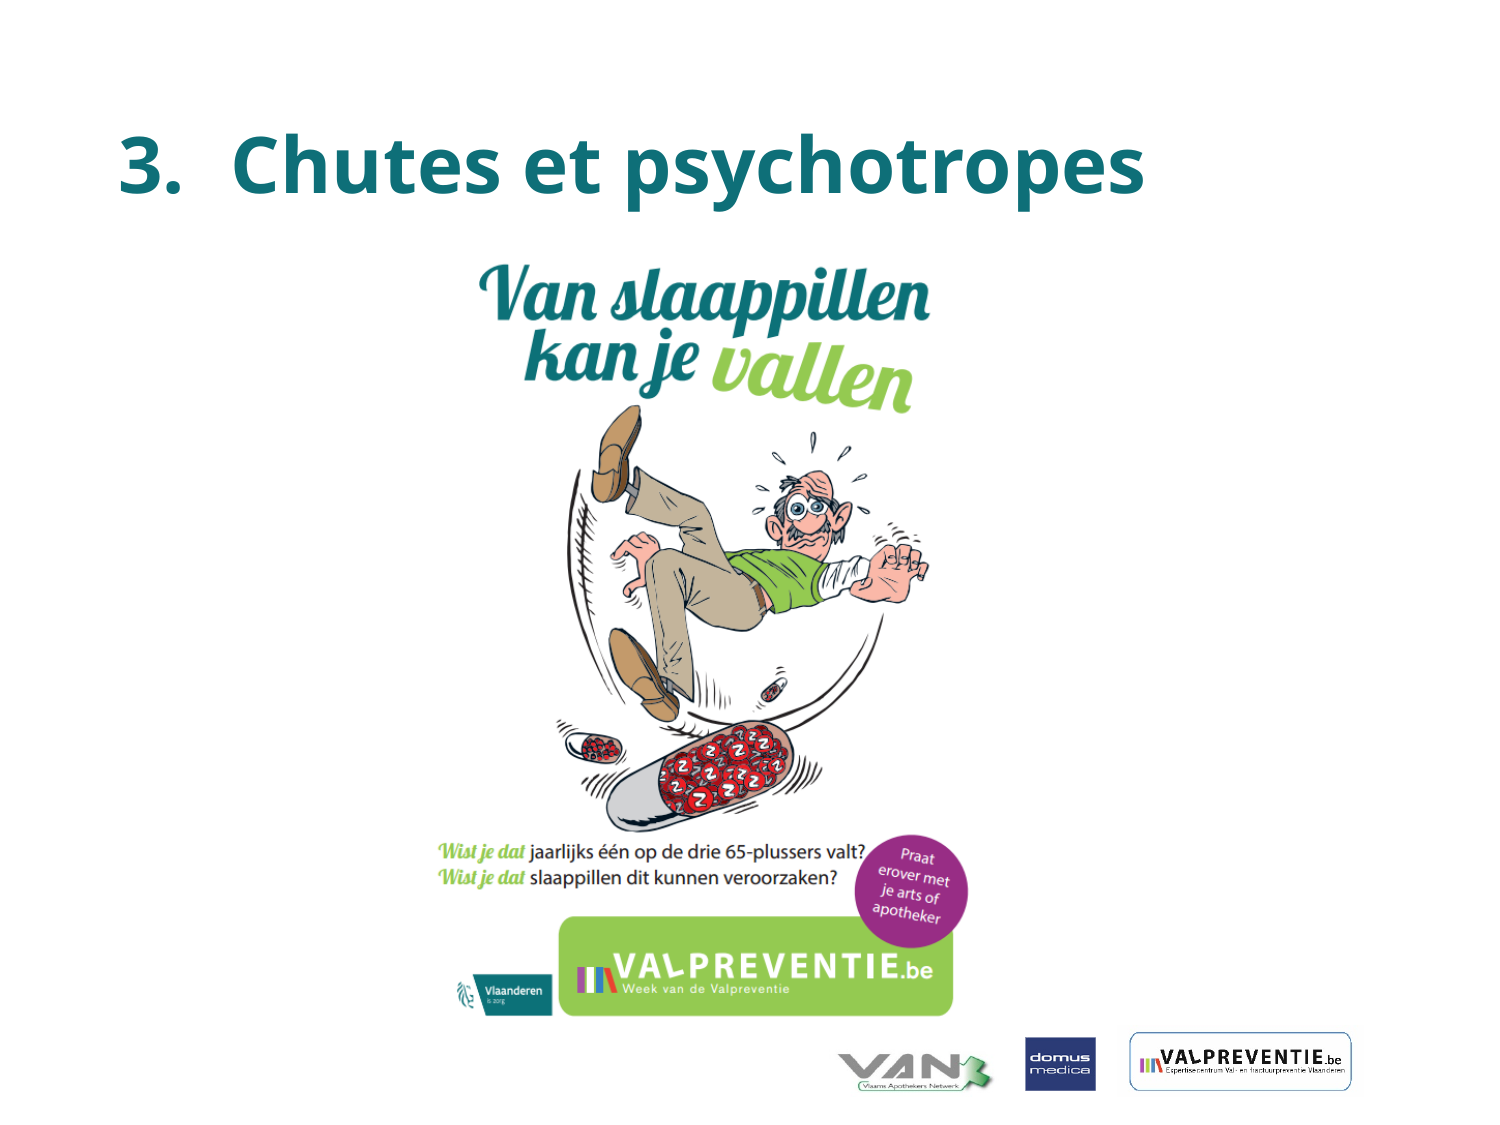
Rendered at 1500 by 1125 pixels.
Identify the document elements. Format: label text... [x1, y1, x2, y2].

picture [419, 246, 976, 1026]
title Chutes et psychotropes [103, 59, 1397, 278]
picture [1015, 1029, 1105, 1097]
picture [1117, 1025, 1364, 1097]
picture [829, 1042, 1003, 1097]
